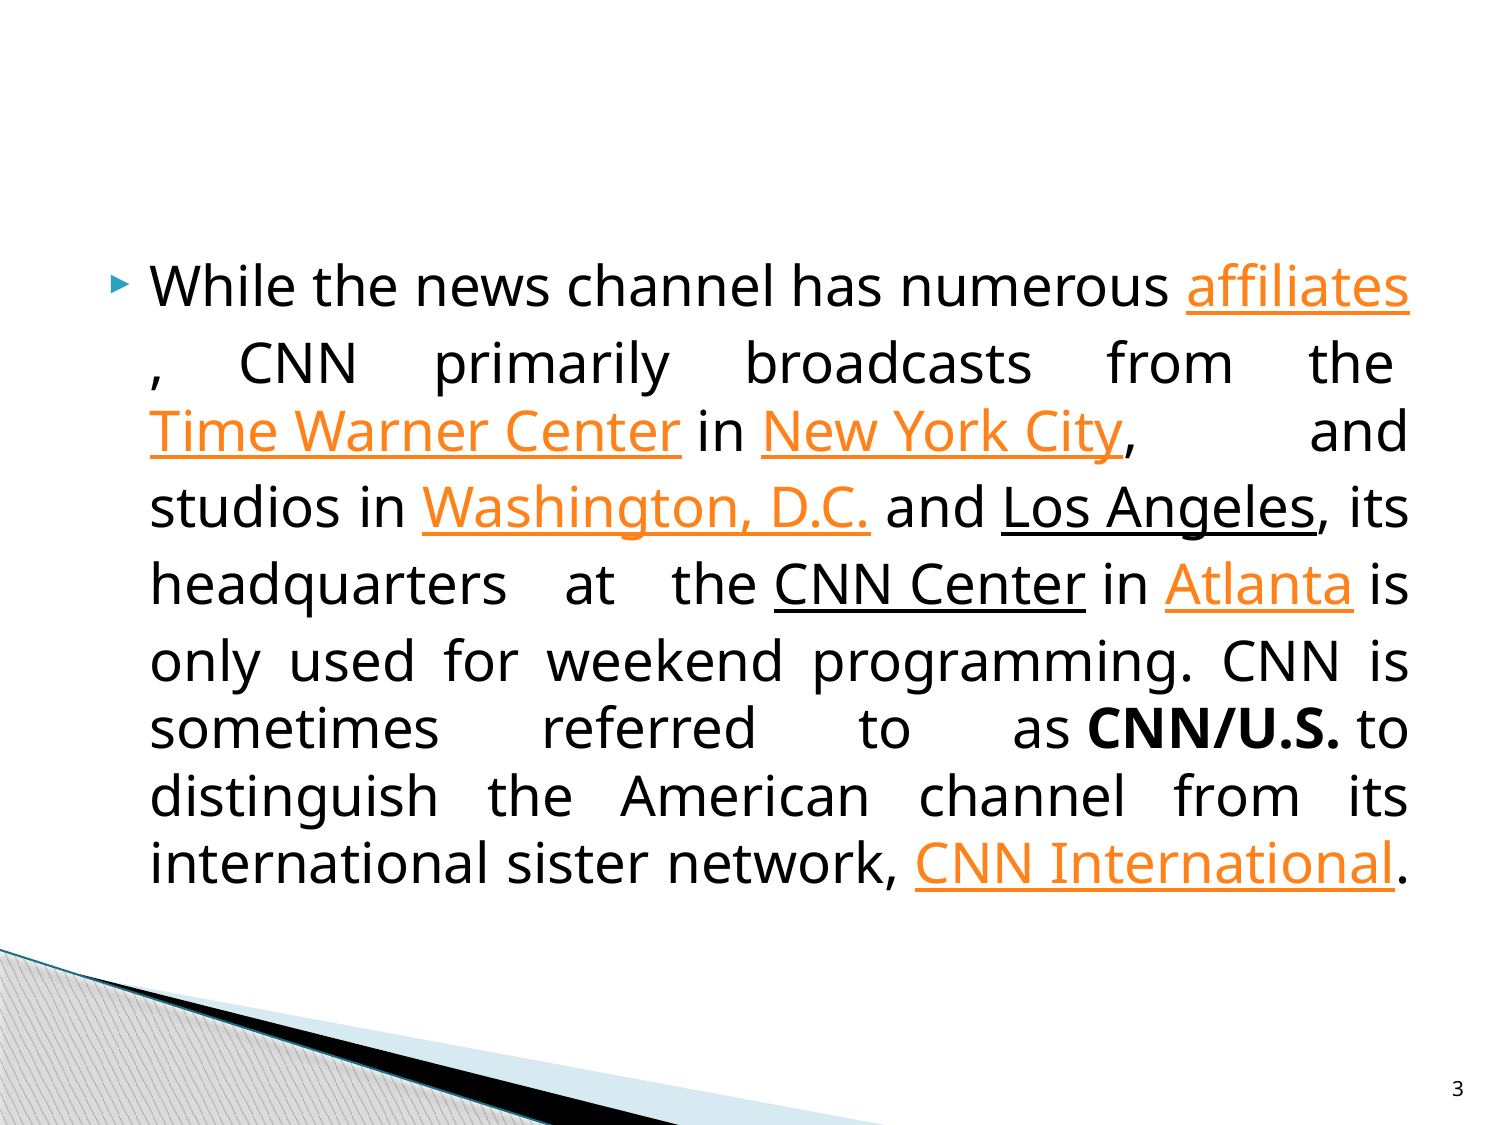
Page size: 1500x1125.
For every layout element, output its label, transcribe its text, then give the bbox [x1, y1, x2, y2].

slide_number 3 [1418, 1051, 1479, 1112]
list While the news channel has numerous affiliates, CNN primarily broadcasts from the Time Warner Center in New York City, and studios in Washington, D.C. and Los Angeles, its headquarters at the CNN Center in Atlanta is only used for weekend programming. CNN is sometimes referred to as CNN/U.S. to distinguish the American channel from its international sister network, CNN International. [75, 243, 1425, 986]
